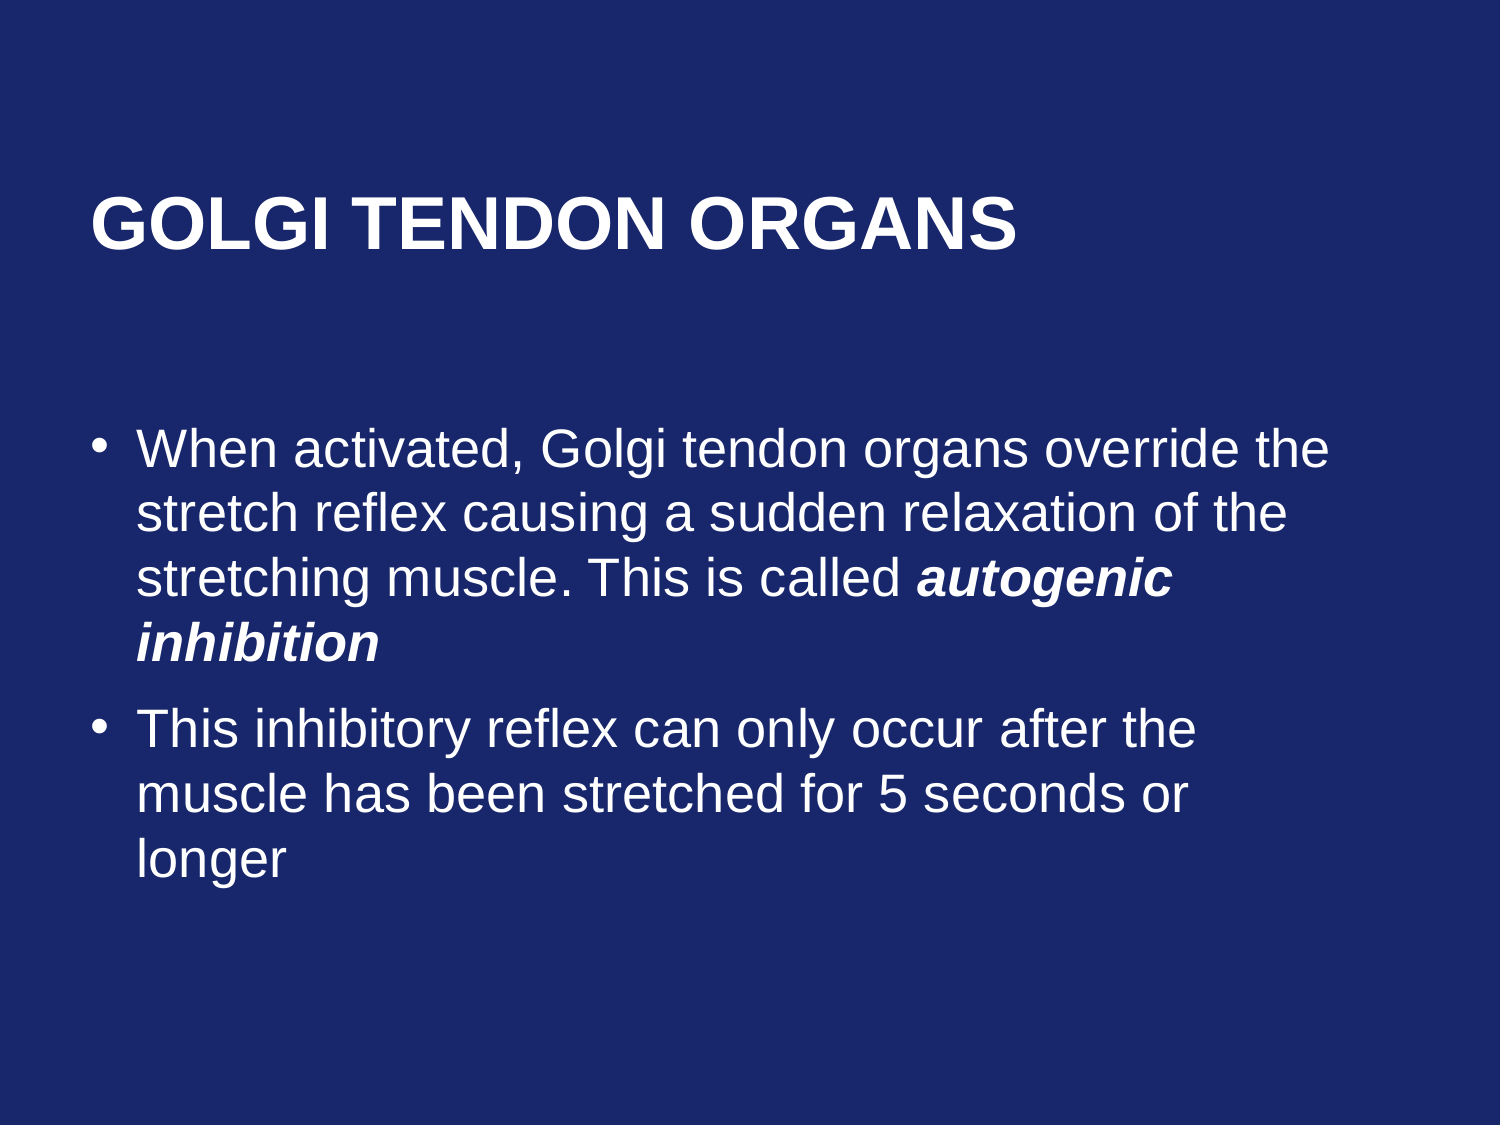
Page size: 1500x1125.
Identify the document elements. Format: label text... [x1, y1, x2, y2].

title Golgi Tendon Organs [75, 99, 1350, 339]
list When activated, Golgi tendon organs override the stretch reflex causing a sudden relaxation of the stretching muscle. This is called autogenic inhibition This inhibitory reflex can only occur after the muscle has been stretched for 5 seconds or longer [75, 351, 1350, 950]
